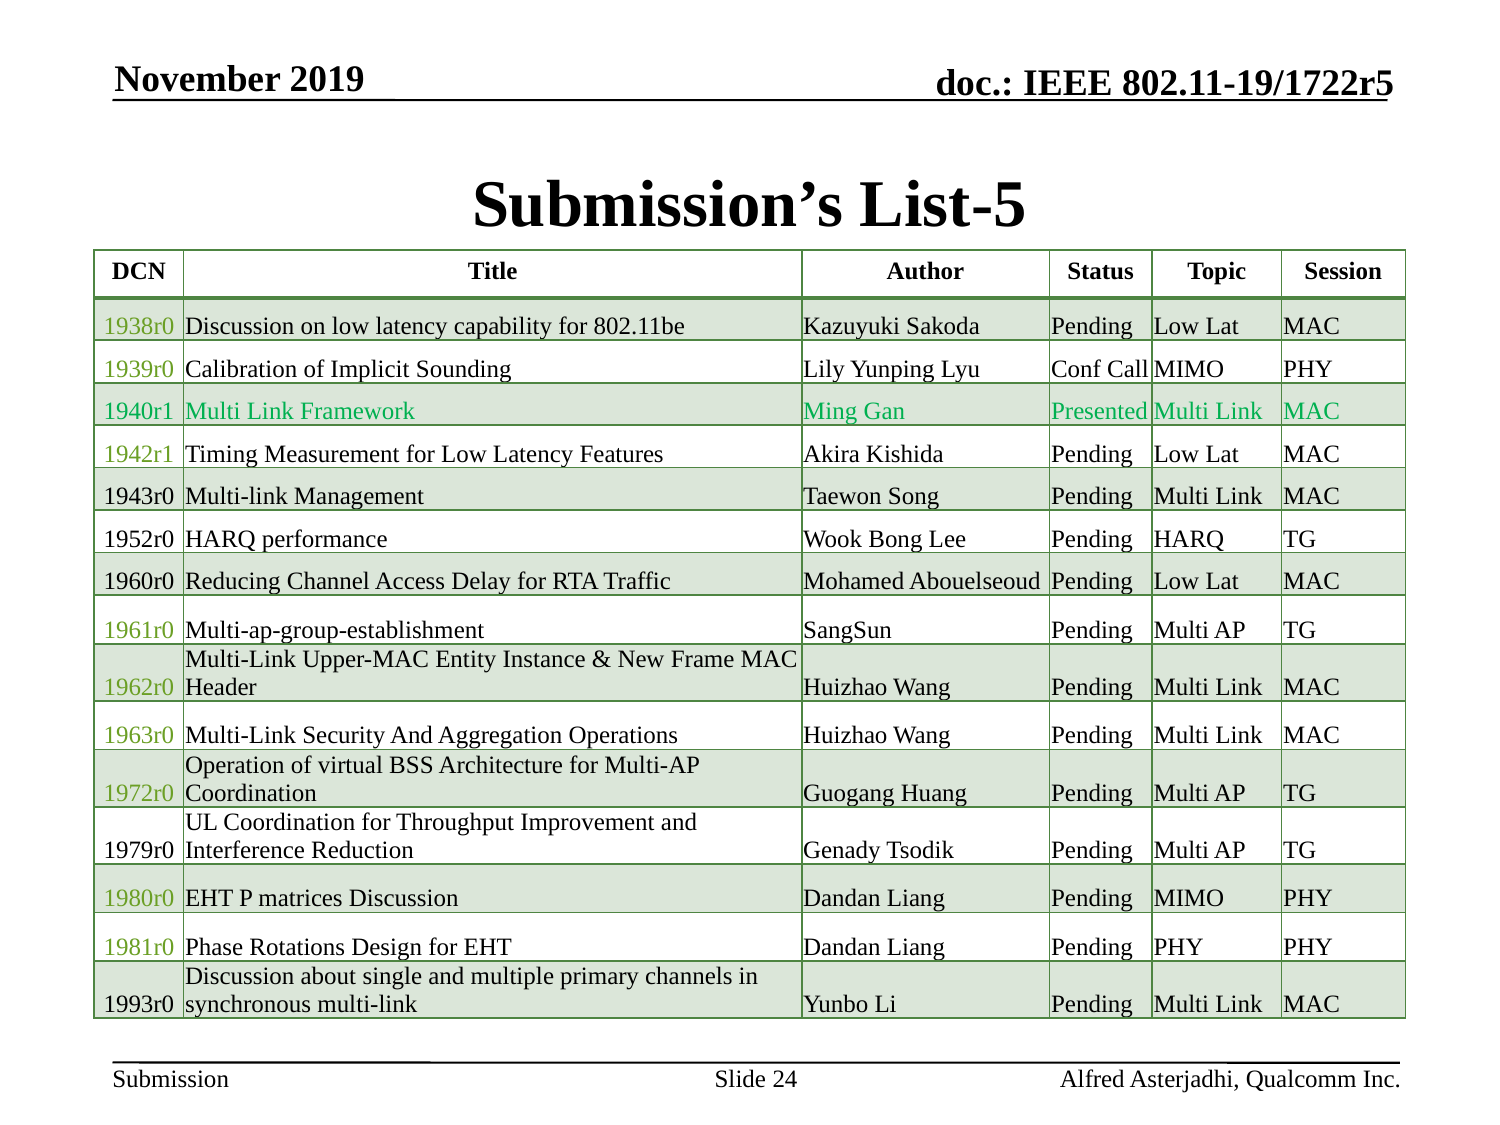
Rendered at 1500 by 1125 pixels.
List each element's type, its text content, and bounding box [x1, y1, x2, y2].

table_header Session [1282, 251, 1405, 296]
table_cell MIMO [1153, 865, 1281, 912]
table_cell HARQ [1153, 511, 1281, 552]
table_cell Pending [1050, 426, 1151, 467]
table_cell Multi-Link Upper-MAC Entity Instance & New Frame MAC Header [184, 645, 801, 700]
table_cell Lily Yunping Lyu [803, 341, 1049, 382]
table_cell MAC [1282, 553, 1405, 594]
table_cell PHY [1153, 913, 1281, 960]
table_header DCN [95, 251, 183, 296]
table_cell Taewon Song [803, 468, 1049, 509]
table_cell Wook Bong Lee [803, 511, 1049, 552]
table_cell Pending [1050, 865, 1151, 912]
table_cell 1938r0 [95, 300, 183, 339]
table_cell 1993r0 [95, 962, 183, 1017]
table_cell Huizhao Wang [803, 645, 1049, 700]
table_cell PHY [1282, 865, 1405, 912]
table_cell MAC [1282, 468, 1405, 509]
table_cell Genady Tsodik [803, 808, 1049, 863]
table_cell 1962r0 [95, 645, 183, 700]
table_cell Multi Link Framework [184, 384, 801, 424]
table_cell Pending [1050, 553, 1151, 594]
table_header Author [803, 251, 1049, 296]
table_cell Low Lat [1153, 300, 1281, 339]
table_cell Multi Link [1153, 702, 1281, 749]
table_cell Timing Measurement for Low Latency Features [184, 426, 801, 467]
table_cell TG [1282, 596, 1405, 643]
table_cell Huizhao Wang [803, 702, 1049, 749]
table_cell TG [1282, 808, 1405, 863]
table_header Topic [1153, 251, 1281, 296]
table_cell 1942r1 [95, 426, 183, 467]
table_cell Dandan Liang [803, 913, 1049, 960]
table_cell Pending [1050, 962, 1151, 1017]
slide_number Slide 24 [712, 1061, 800, 1123]
table_cell 1960r0 [95, 553, 183, 594]
title Submission’s List-5 [112, 112, 1388, 249]
table_cell TG [1282, 511, 1405, 552]
table_cell Ming Gan [803, 384, 1049, 424]
table_cell Low Lat [1153, 553, 1281, 594]
table_cell MAC [1282, 384, 1405, 424]
table_cell SangSun [803, 596, 1049, 643]
table_cell Pending [1050, 300, 1151, 339]
table_cell Pending [1050, 750, 1151, 806]
table_cell Multi-Link Security And Aggregation Operations [184, 702, 801, 749]
table_cell Guogang Huang [803, 750, 1049, 806]
table_cell Yunbo Li [803, 962, 1049, 1017]
table_cell Pending [1050, 702, 1151, 749]
table_cell 1952r0 [95, 511, 183, 552]
table_cell Pending [1050, 468, 1151, 509]
table_cell MAC [1282, 702, 1405, 749]
table_header Title [184, 251, 801, 296]
table_cell MIMO [1153, 341, 1281, 382]
table_cell Pending [1050, 645, 1151, 700]
table_cell 1963r0 [95, 702, 183, 749]
table_cell 1939r0 [95, 341, 183, 382]
table_cell Conf Call [1050, 341, 1151, 382]
table_cell Dandan Liang [803, 865, 1049, 912]
table_cell Pending [1050, 596, 1151, 643]
table_cell Pending [1050, 511, 1151, 552]
table_cell Multi Link [1153, 468, 1281, 509]
table_cell Multi Link [1153, 645, 1281, 700]
table_cell MAC [1282, 645, 1405, 700]
table_cell EHT P matrices Discussion [184, 865, 801, 912]
table_cell 1943r0 [95, 468, 183, 509]
footer Alfred Asterjadhi, Qualcomm Inc. [878, 1061, 1402, 1093]
table_cell 1972r0 [95, 750, 183, 806]
table_cell HARQ performance [184, 511, 801, 552]
table_cell 1940r1 [95, 384, 183, 424]
table_header Status [1050, 251, 1151, 296]
table_cell Multi-link Management [184, 468, 801, 509]
table_cell MAC [1282, 300, 1405, 339]
table_cell Multi AP [1153, 808, 1281, 863]
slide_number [114, 54, 423, 100]
table_cell Mohamed Abouelseoud [803, 553, 1049, 594]
table_cell MAC [1282, 962, 1405, 1017]
table_cell Calibration of Implicit Sounding [184, 341, 801, 382]
table_cell 1979r0 [95, 808, 183, 863]
table_cell Multi AP [1153, 750, 1281, 806]
table_cell UL Coordination for Throughput Improvement and Interference Reduction [184, 808, 801, 863]
table_cell Phase Rotations Design for EHT [184, 913, 801, 960]
table_cell Presented [1050, 384, 1151, 424]
table_cell Pending [1050, 913, 1151, 960]
table_cell Multi-ap-group-establishment [184, 596, 801, 643]
table_cell Multi Link [1153, 384, 1281, 424]
table_cell 1961r0 [95, 596, 183, 643]
table_cell Pending [1050, 808, 1151, 863]
table_cell MAC [1282, 426, 1405, 467]
table_cell Akira Kishida [803, 426, 1049, 467]
table_cell TG [1282, 750, 1405, 806]
table_cell Operation of virtual BSS Architecture for Multi-AP Coordination [184, 750, 801, 806]
table_cell Discussion on low latency capability for 802.11be [184, 300, 801, 339]
table_cell 1981r0 [95, 913, 183, 960]
table_cell Multi AP [1153, 596, 1281, 643]
table_cell Reducing Channel Access Delay for RTA Traffic [184, 553, 801, 594]
table_cell Kazuyuki Sakoda [803, 300, 1049, 339]
table_cell PHY [1282, 341, 1405, 382]
table_cell 1980r0 [95, 865, 183, 912]
table_cell Discussion about single and multiple primary channels in synchronous multi-link [184, 962, 801, 1017]
table_cell Multi Link [1153, 962, 1281, 1017]
table_cell PHY [1282, 913, 1405, 960]
table_cell Low Lat [1153, 426, 1281, 467]
